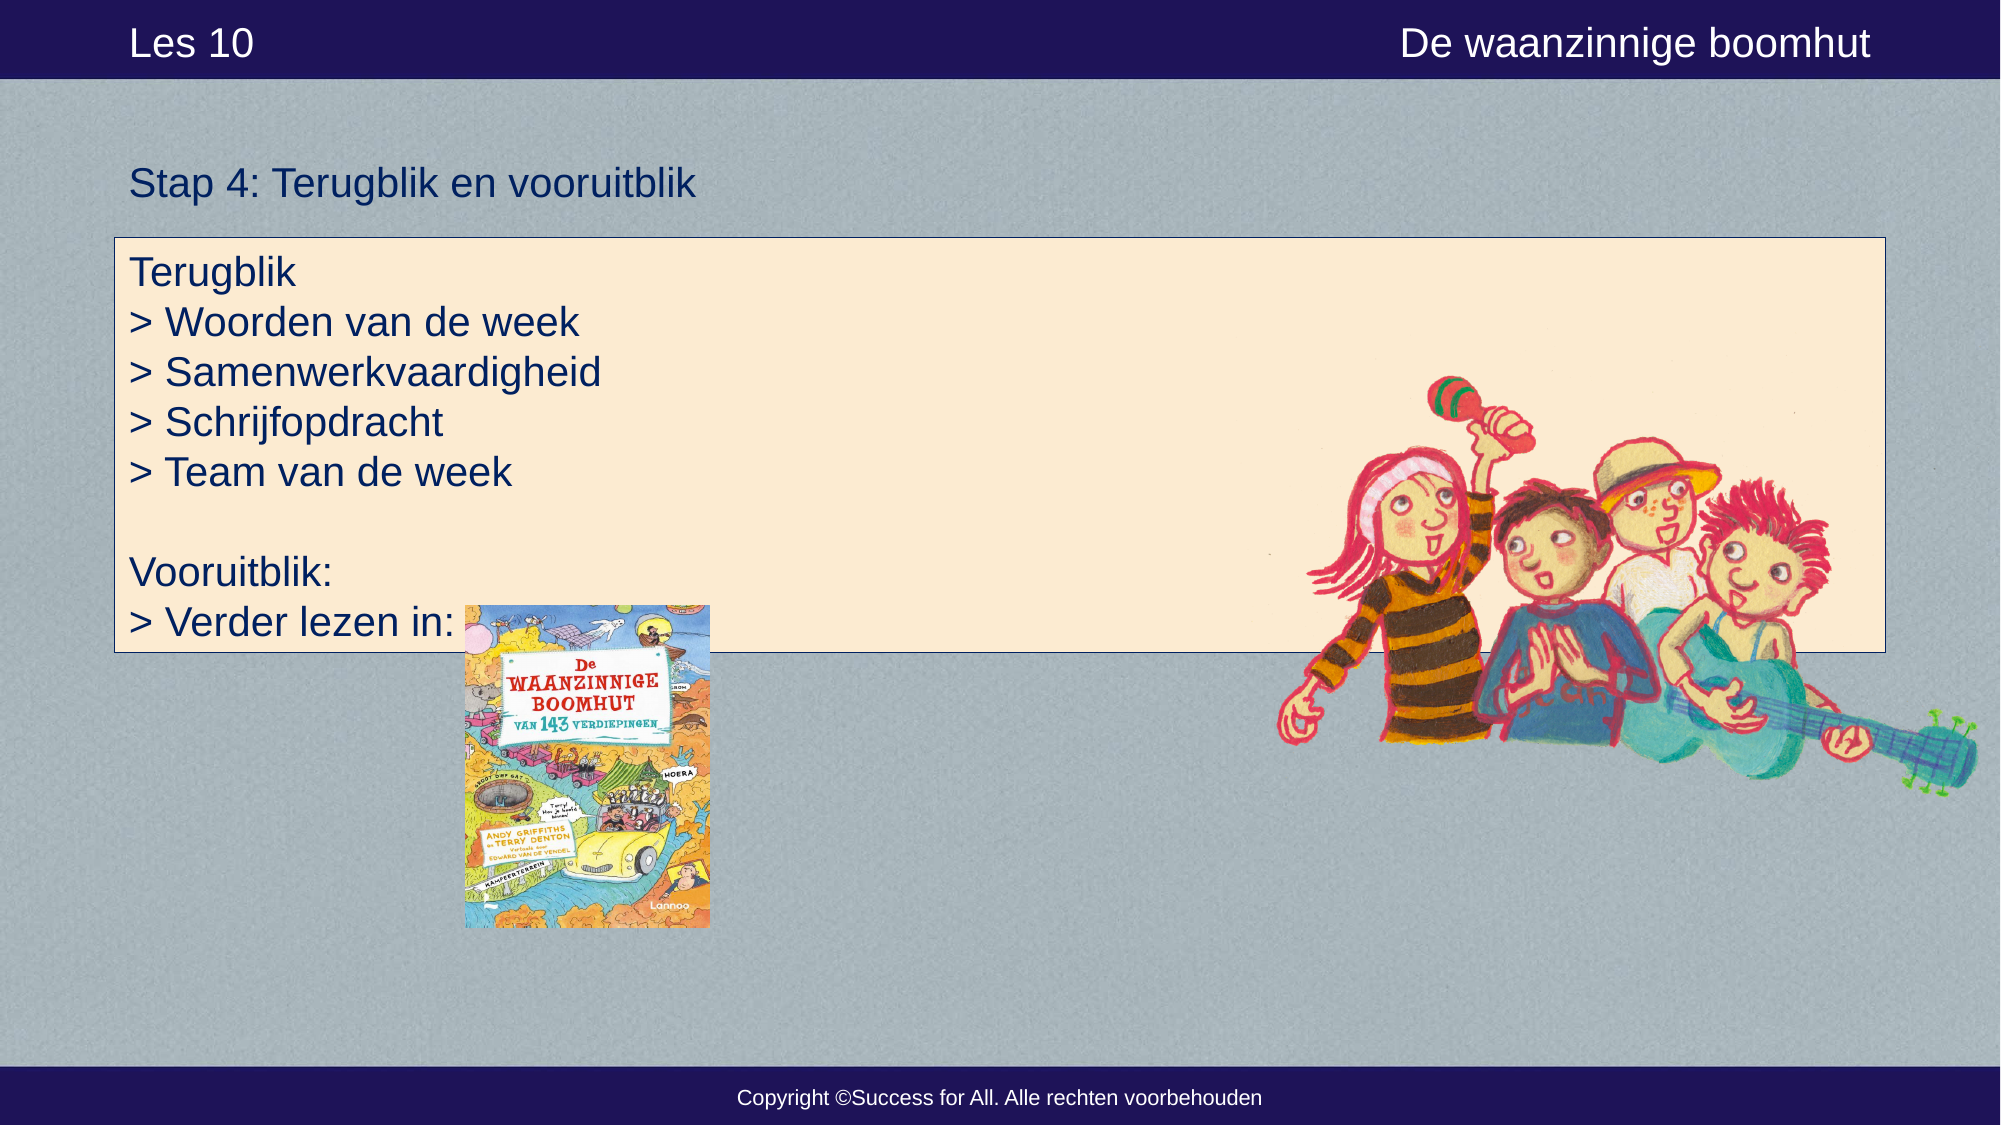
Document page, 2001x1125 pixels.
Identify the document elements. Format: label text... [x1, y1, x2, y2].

text_box Terugblik > Woorden van de week > Samenwerkvaardigheid > Schrijfopdracht > Team van de week Vooruitblik: > Verder lezen in: [114, 237, 1886, 653]
picture [0, 0, 2001, 1125]
text_box Les 10 [114, 8, 354, 73]
text_box Copyright ©Success for All. Alle rechten voorbehouden [0, 1076, 2000, 1125]
text_box De waanzinnige boomhut [999, 8, 1886, 73]
text_box Stap 4: Terugblik en vooruitblik [113, 148, 1635, 214]
